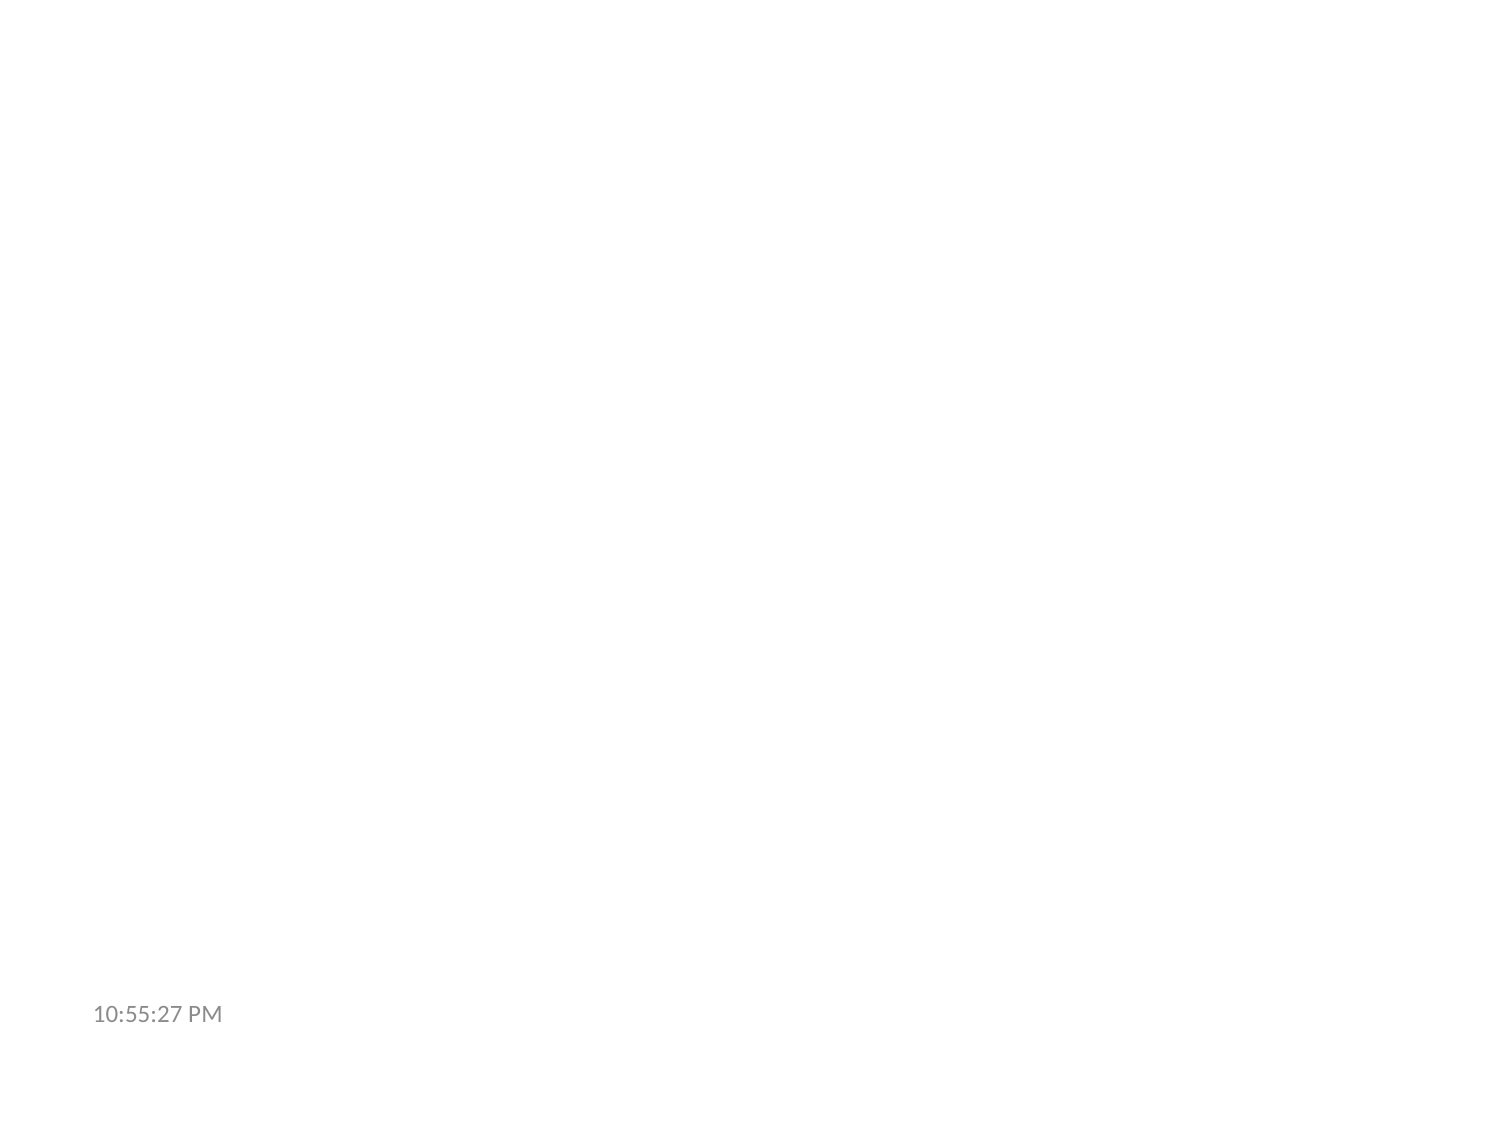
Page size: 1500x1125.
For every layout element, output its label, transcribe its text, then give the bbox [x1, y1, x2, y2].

text_box 3:35:09 PM [77, 982, 428, 1043]
